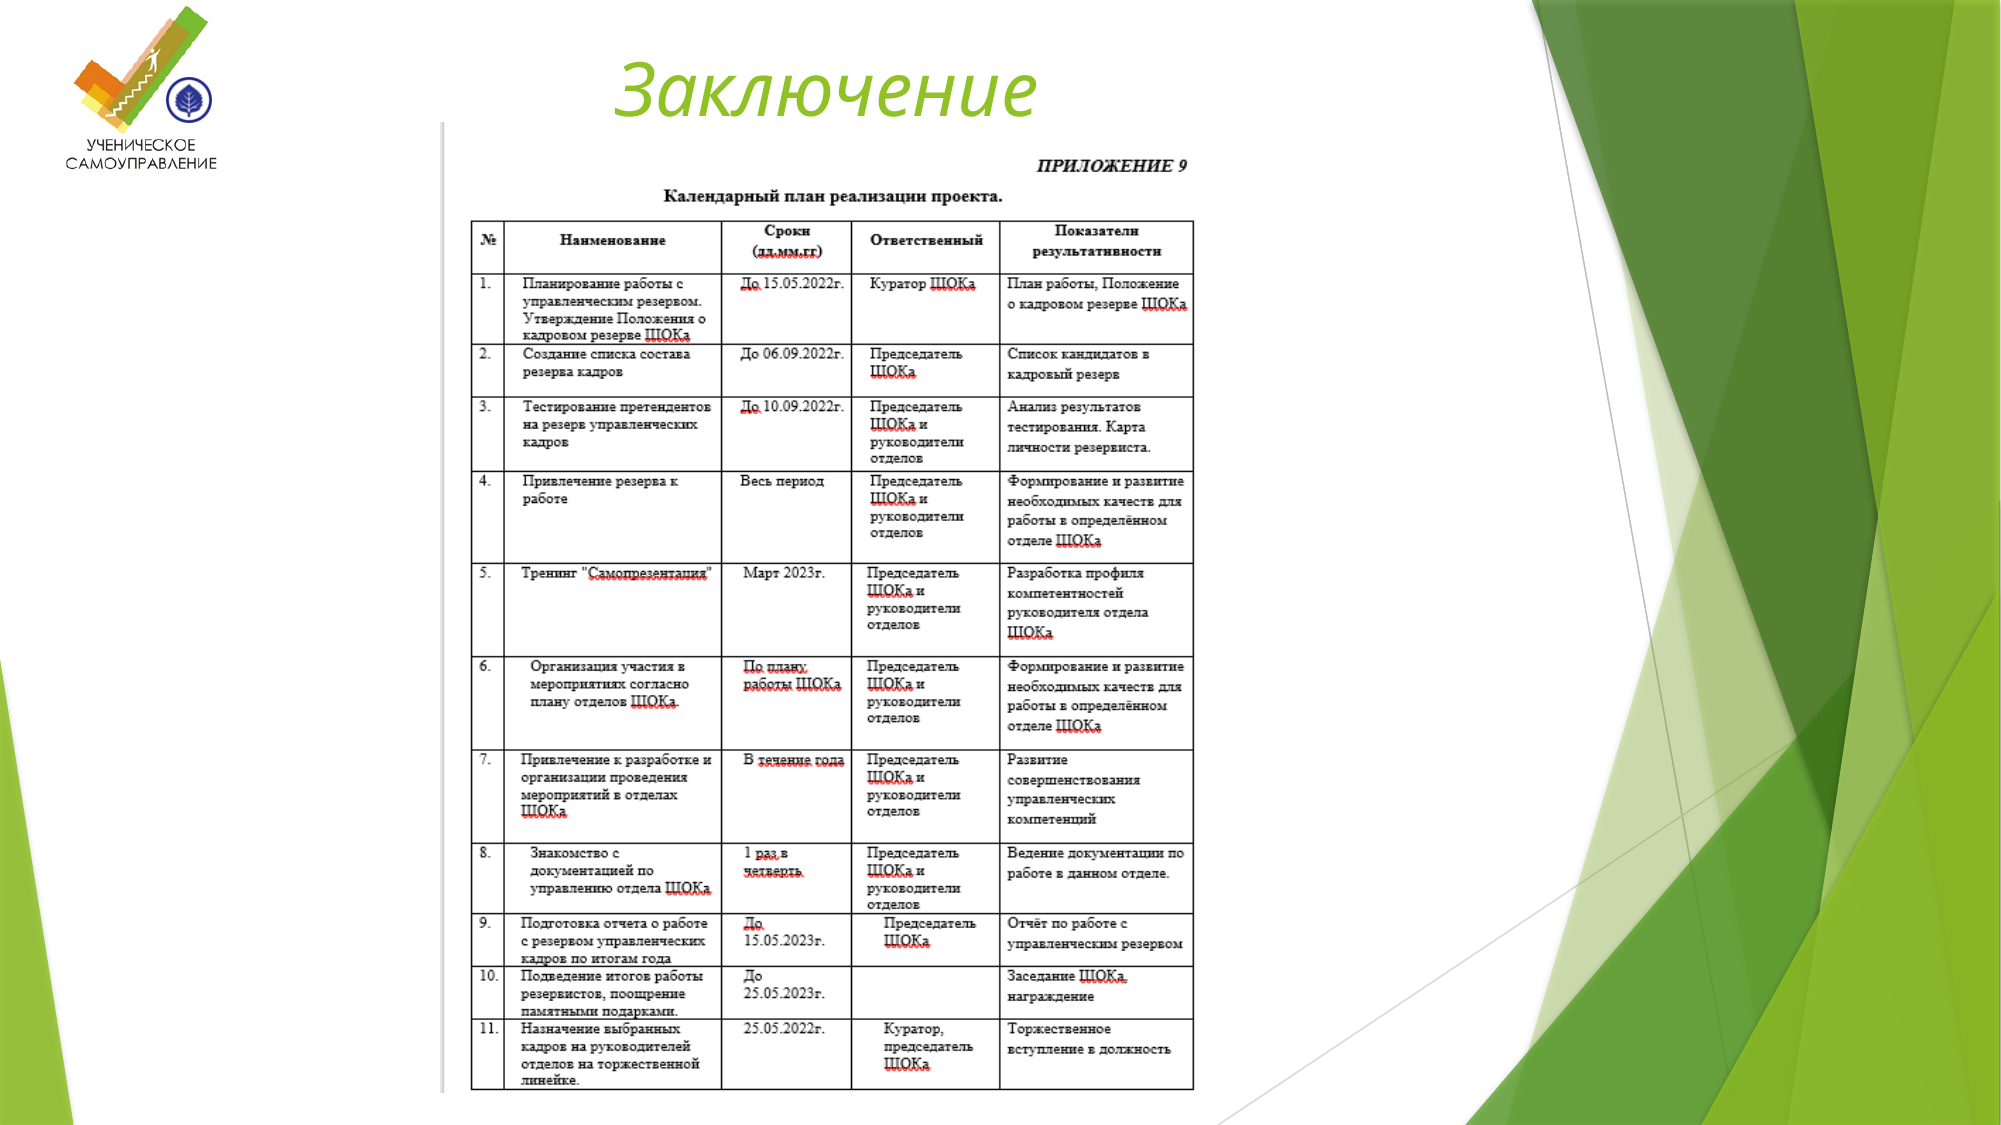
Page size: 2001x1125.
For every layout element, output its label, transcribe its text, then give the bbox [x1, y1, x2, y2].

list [439, 121, 1215, 1093]
picture [0, 0, 272, 182]
title Заключение [122, 34, 1533, 251]
